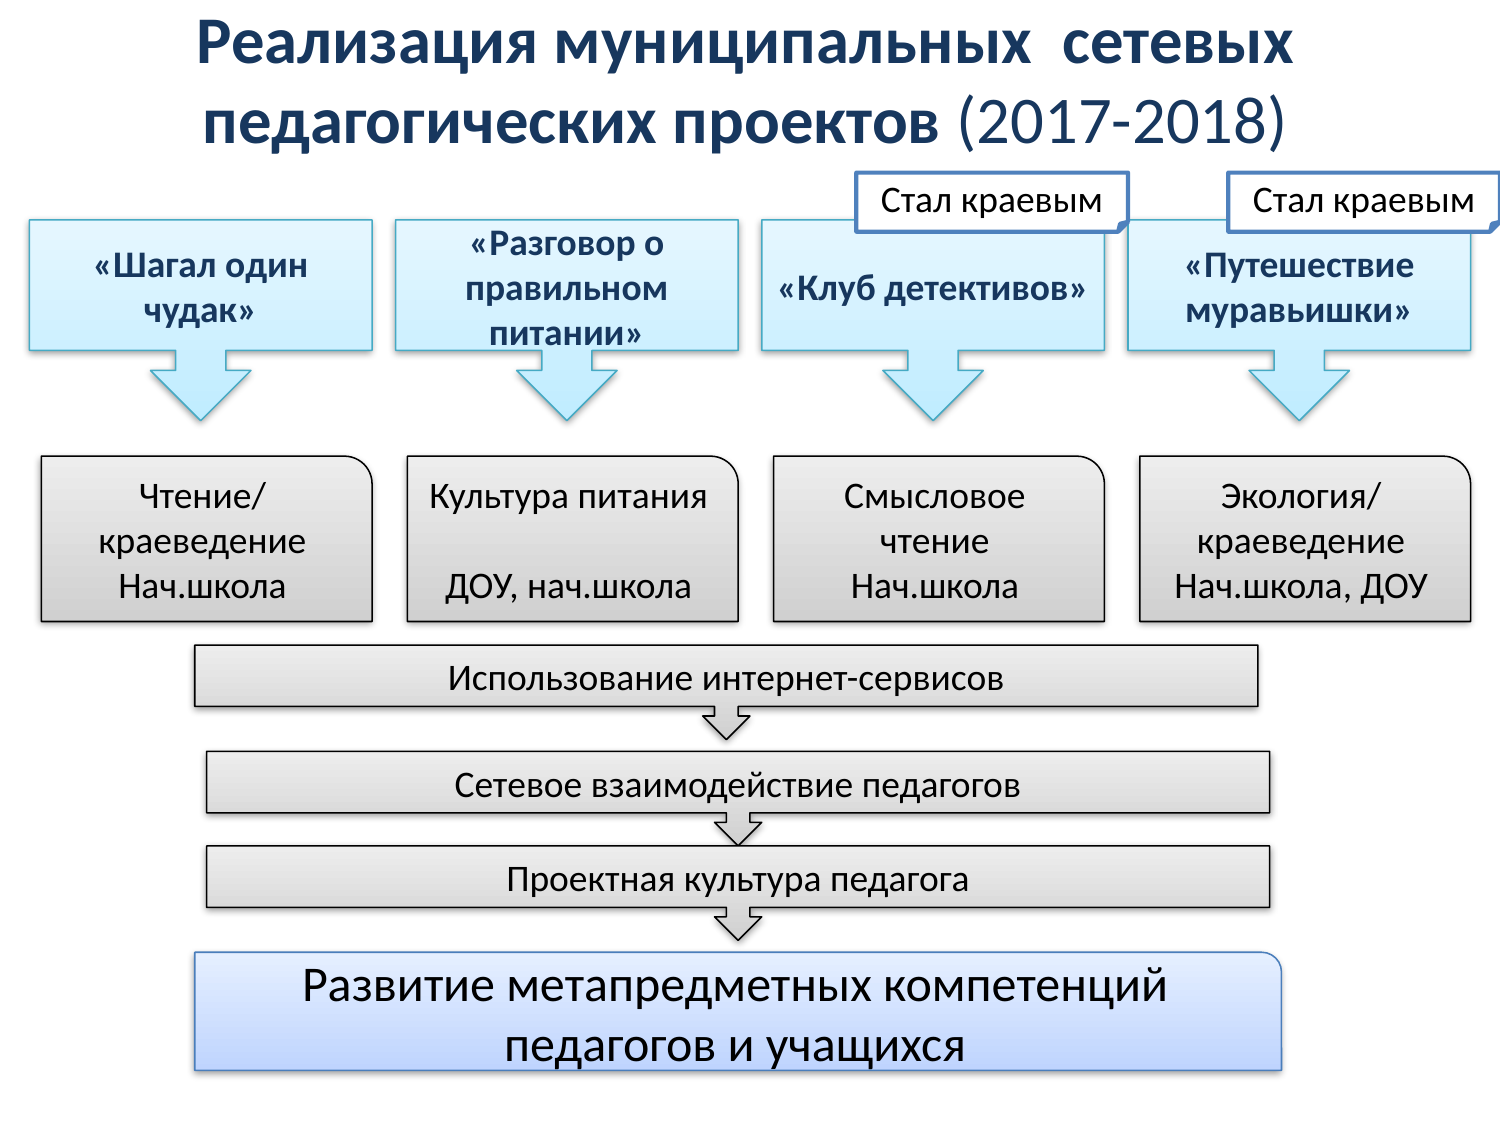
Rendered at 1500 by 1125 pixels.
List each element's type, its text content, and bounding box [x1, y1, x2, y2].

text_box Смысловое чтение Нач.школа [772, 455, 1106, 623]
text_box «Разговор о правильном питании» [394, 219, 739, 422]
text_box Проектная культура педагога [205, 845, 1271, 941]
text_box Экология/краеведение Нач.школа, ДОУ [1139, 455, 1472, 623]
text_box Чтение/краеведение Нач.школа [40, 455, 373, 623]
text_box Развитие метапредметных компетенций педагогов и учащихся [193, 951, 1283, 1072]
text_box «Путешествие муравьишки» [1127, 219, 1472, 422]
text_box Культура питания ДОУ, нач.школа [406, 455, 739, 623]
text_box Стал краевым [854, 170, 1131, 234]
text_box Сетевое взаимодействие педагогов [205, 750, 1271, 843]
title Реализация муниципальных сетевых педагогических проектов (2017-2018) [70, 24, 1421, 129]
text_box «Шагал один чудак» [28, 219, 373, 422]
text_box «Клуб детективов» [761, 219, 1106, 422]
text_box Использование интернет-сервисов [193, 644, 1259, 741]
text_box Стал краевым [1226, 170, 1500, 234]
